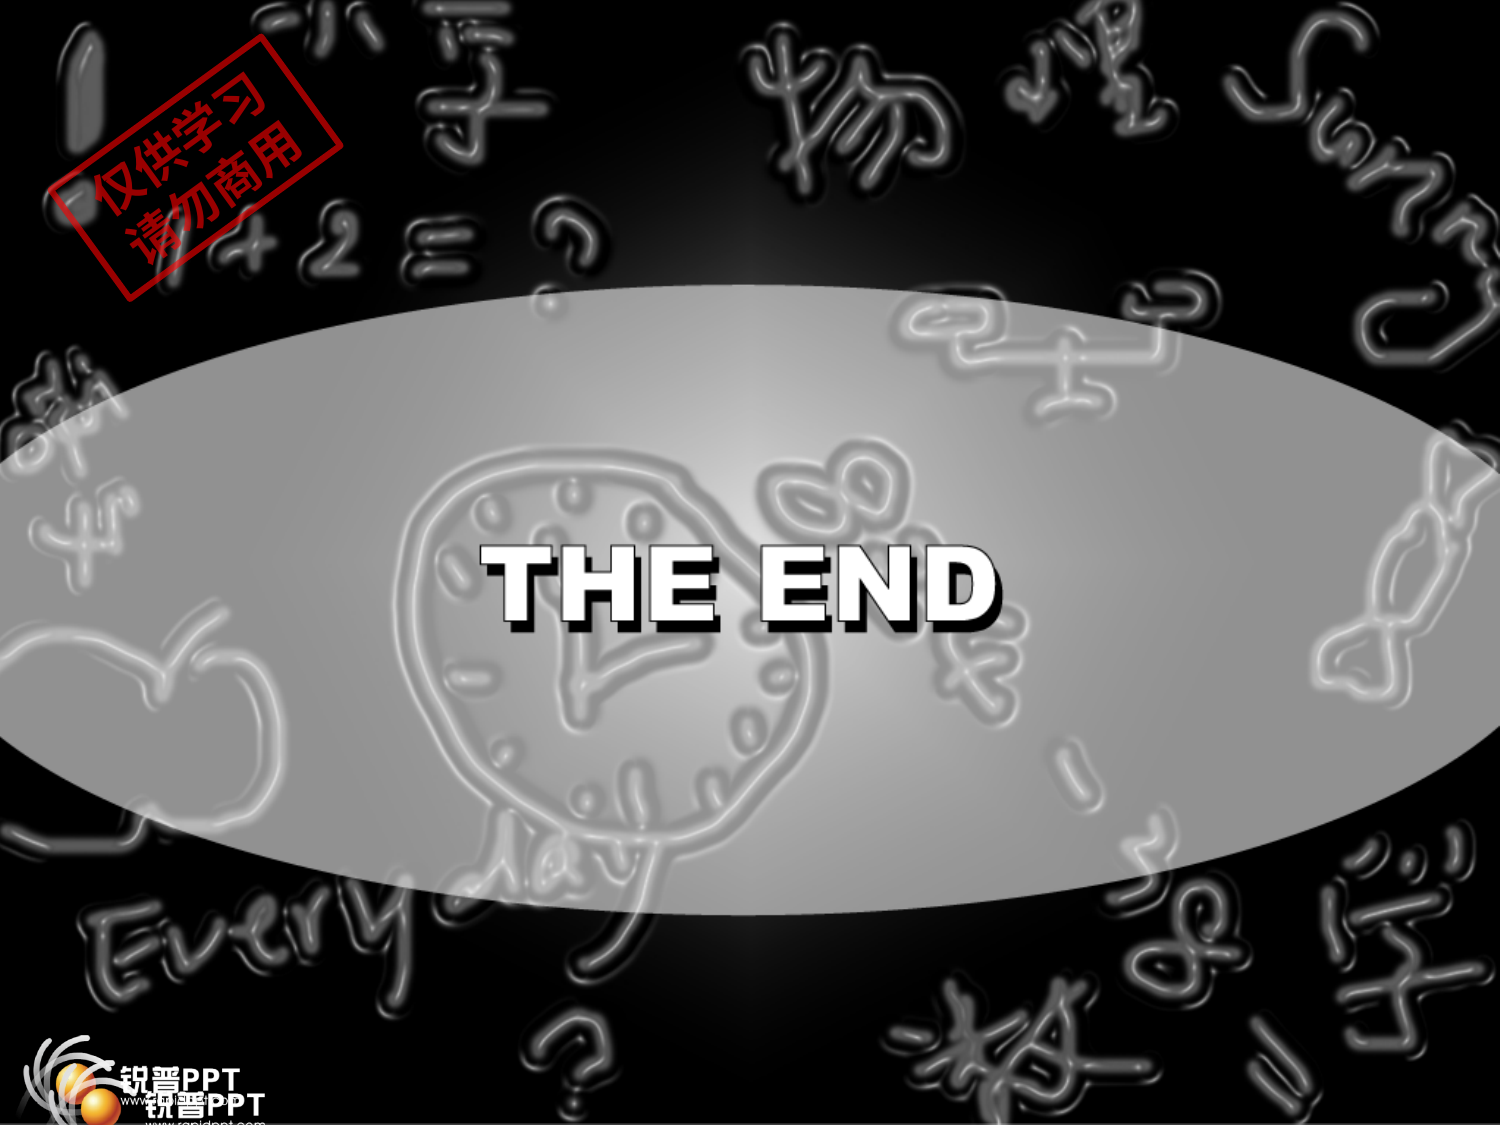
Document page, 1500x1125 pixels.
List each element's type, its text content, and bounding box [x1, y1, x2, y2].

picture [0, 0, 1500, 1125]
text_box 仅供学习 请勿商用 [50, 36, 341, 299]
